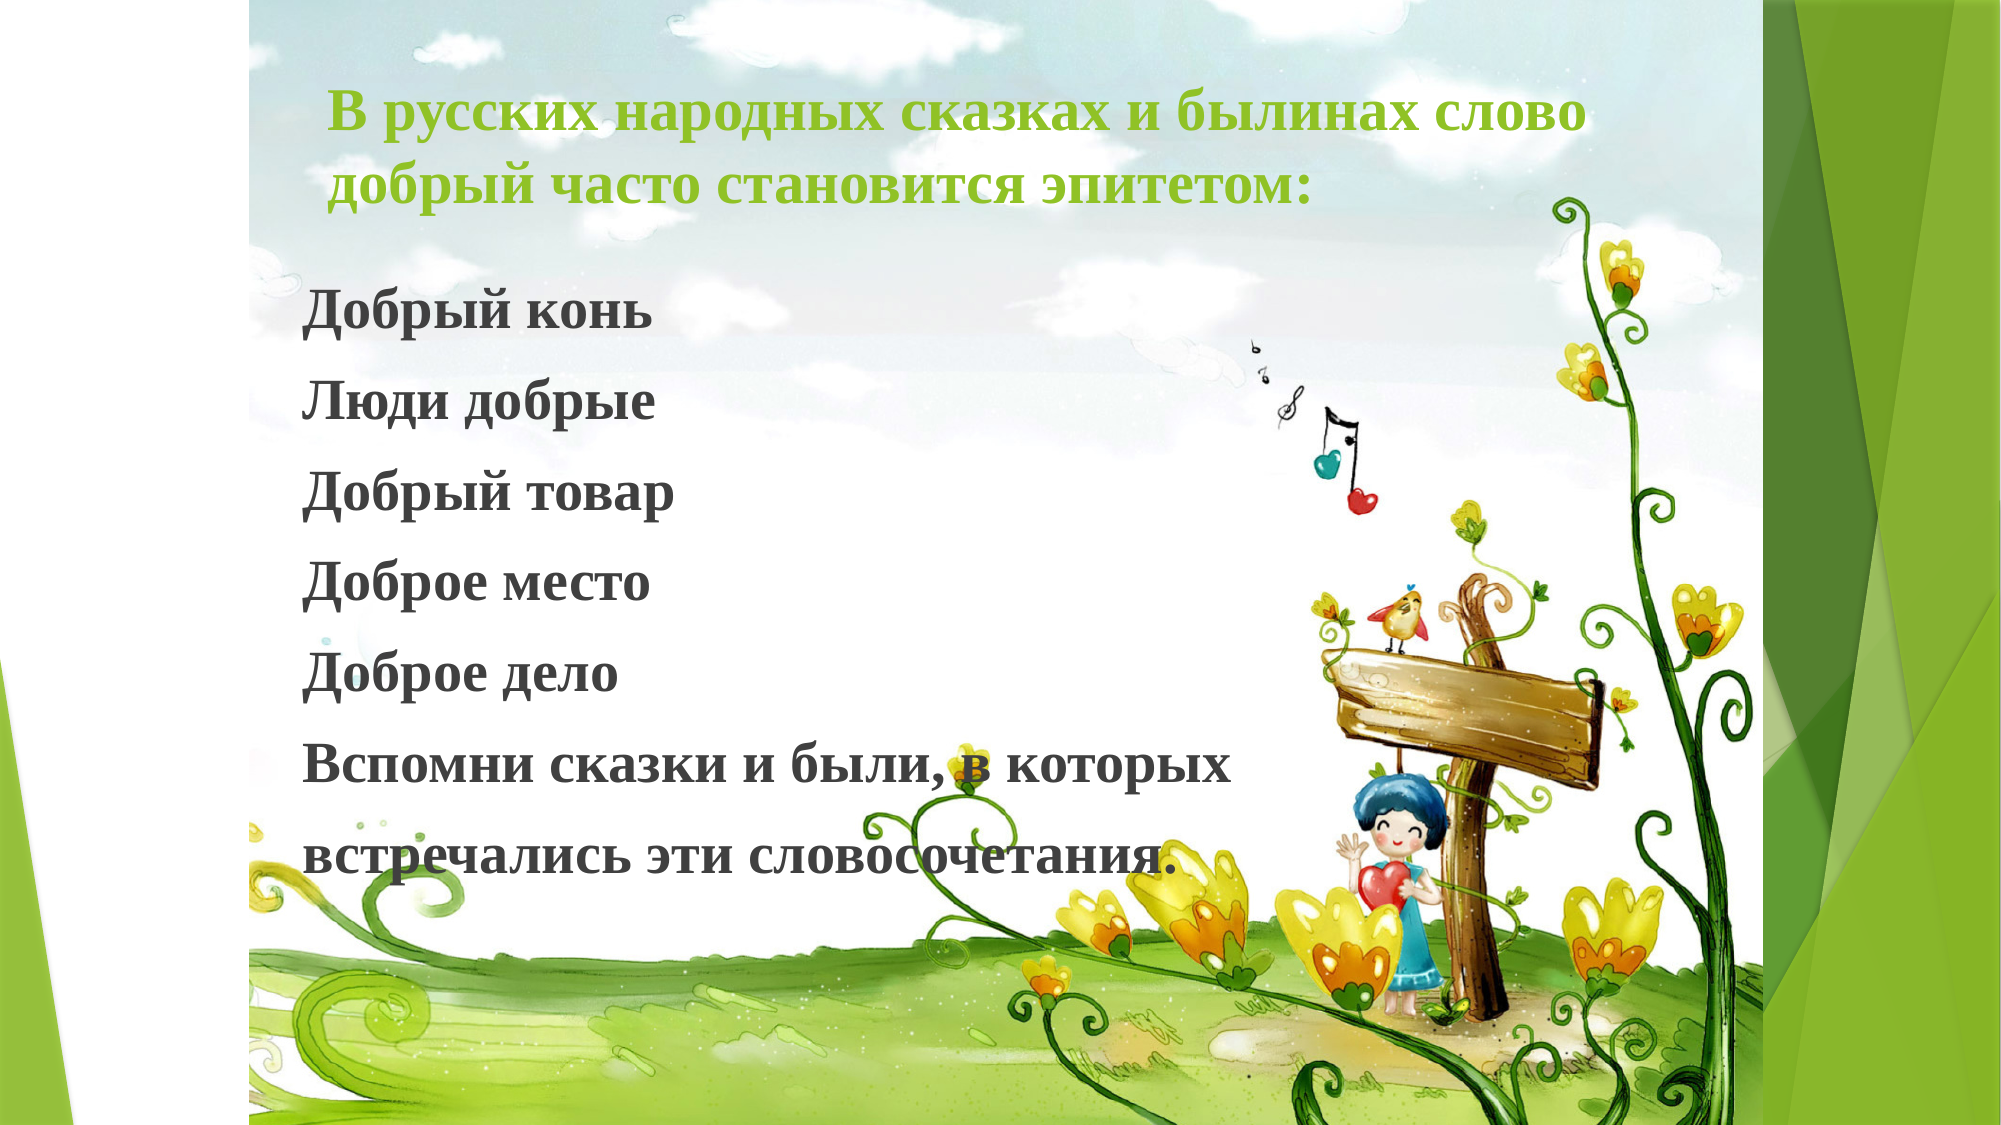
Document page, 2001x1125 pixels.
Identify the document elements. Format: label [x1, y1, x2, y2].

picture [249, 0, 1764, 1125]
